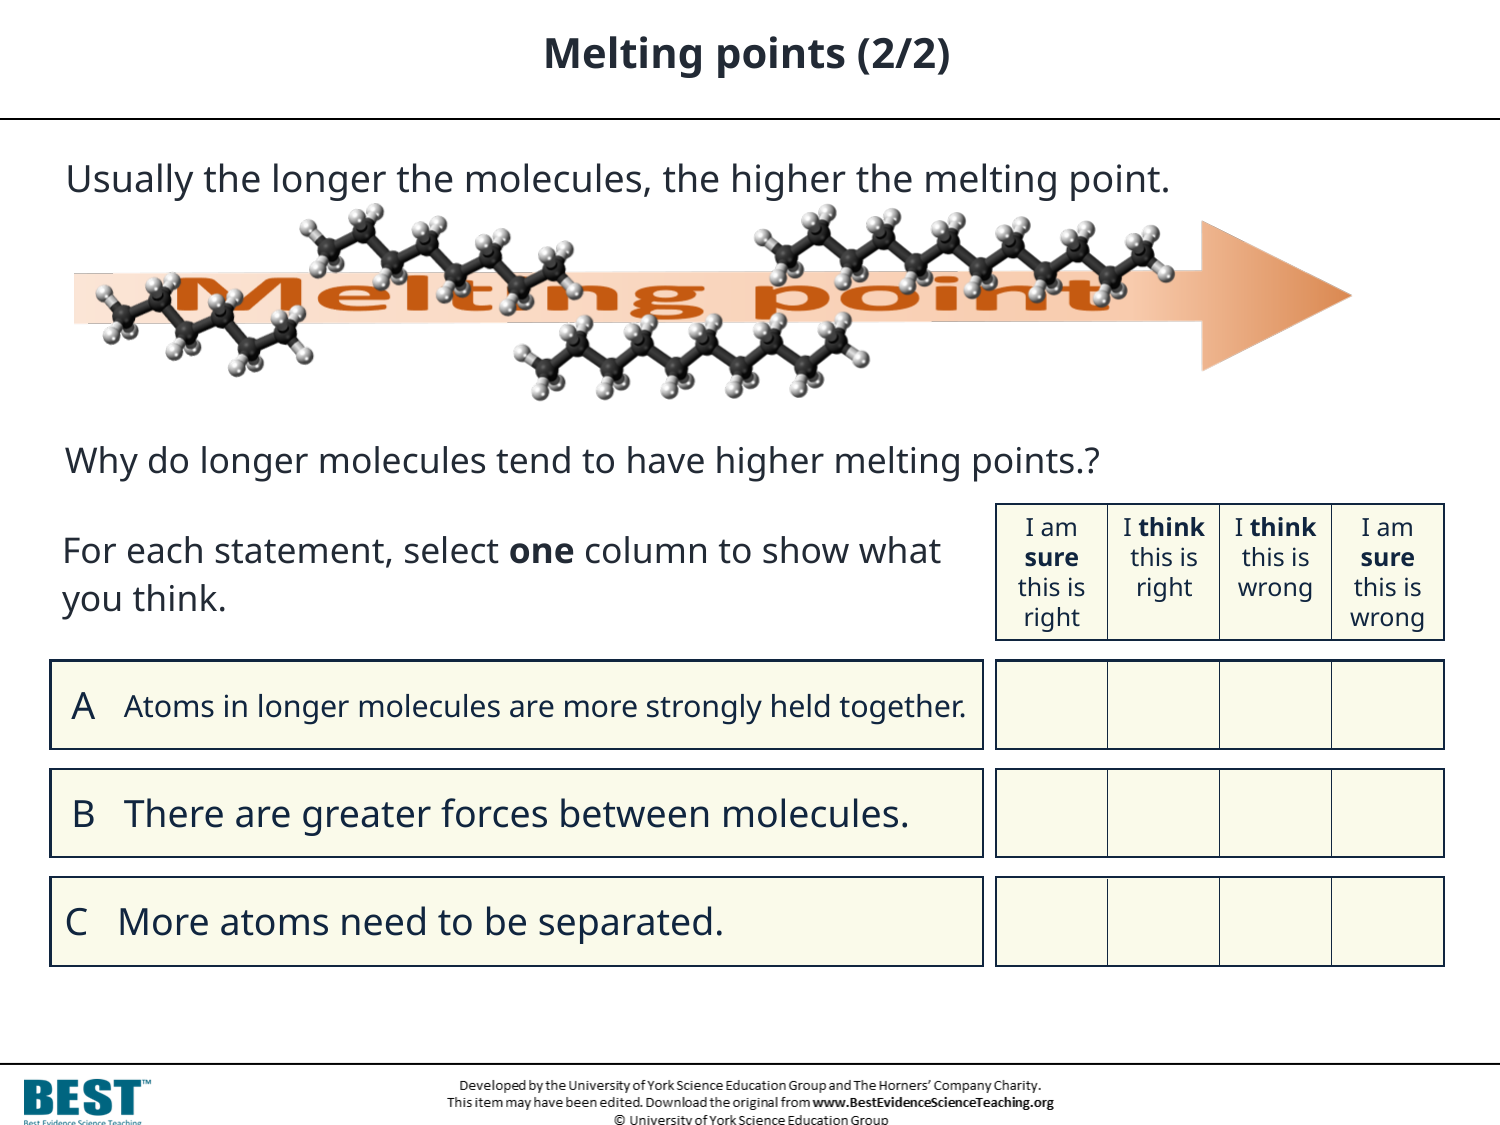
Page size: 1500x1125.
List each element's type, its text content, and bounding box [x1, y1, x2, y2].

text_box Melting points (2/2) [23, 4, 1471, 99]
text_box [995, 660, 1444, 750]
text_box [995, 503, 1444, 642]
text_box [995, 768, 1444, 859]
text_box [995, 876, 1444, 968]
picture [0, 118, 1500, 1125]
